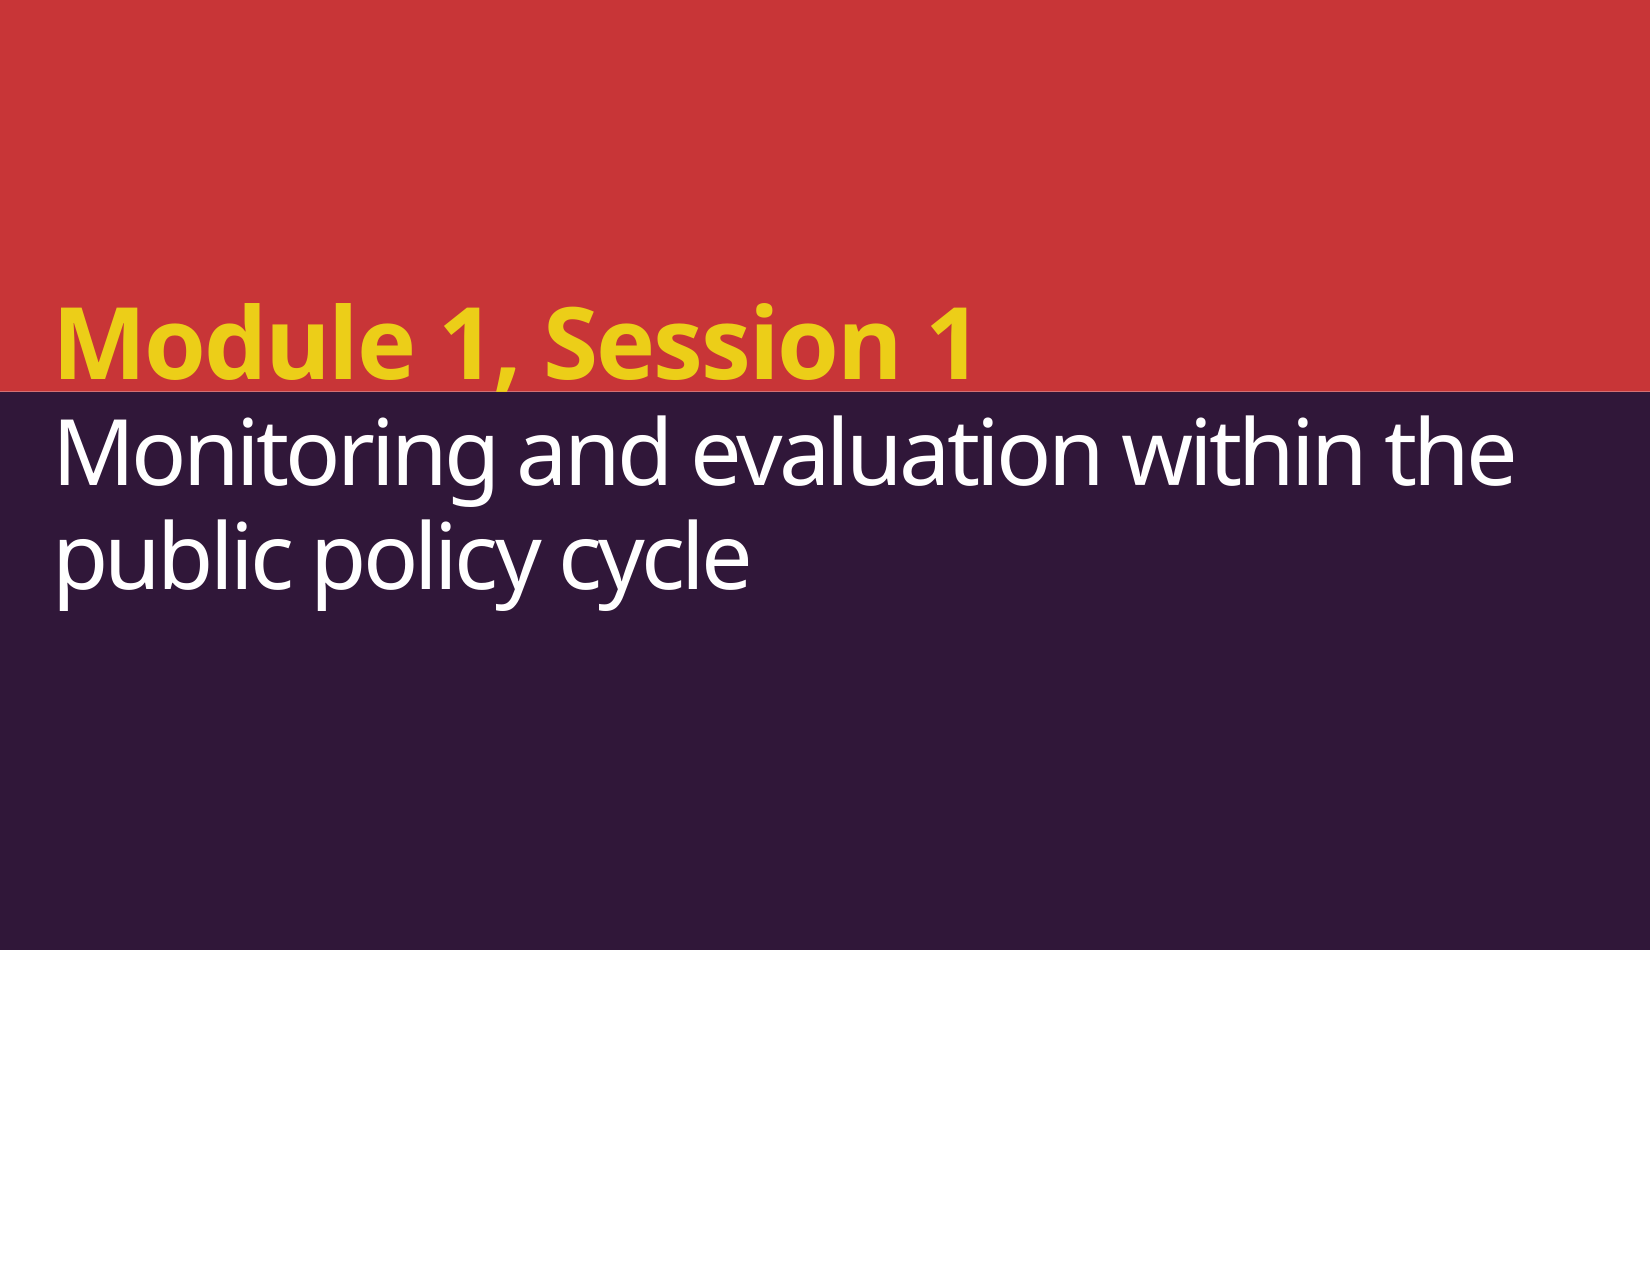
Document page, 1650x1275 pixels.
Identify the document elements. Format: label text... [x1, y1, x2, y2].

text_box [0, 179, 1650, 392]
text_box [0, 392, 1650, 950]
text_box Module 1, Session 1 Monitoring and evaluation within the public policy cycle [50, 285, 1544, 609]
